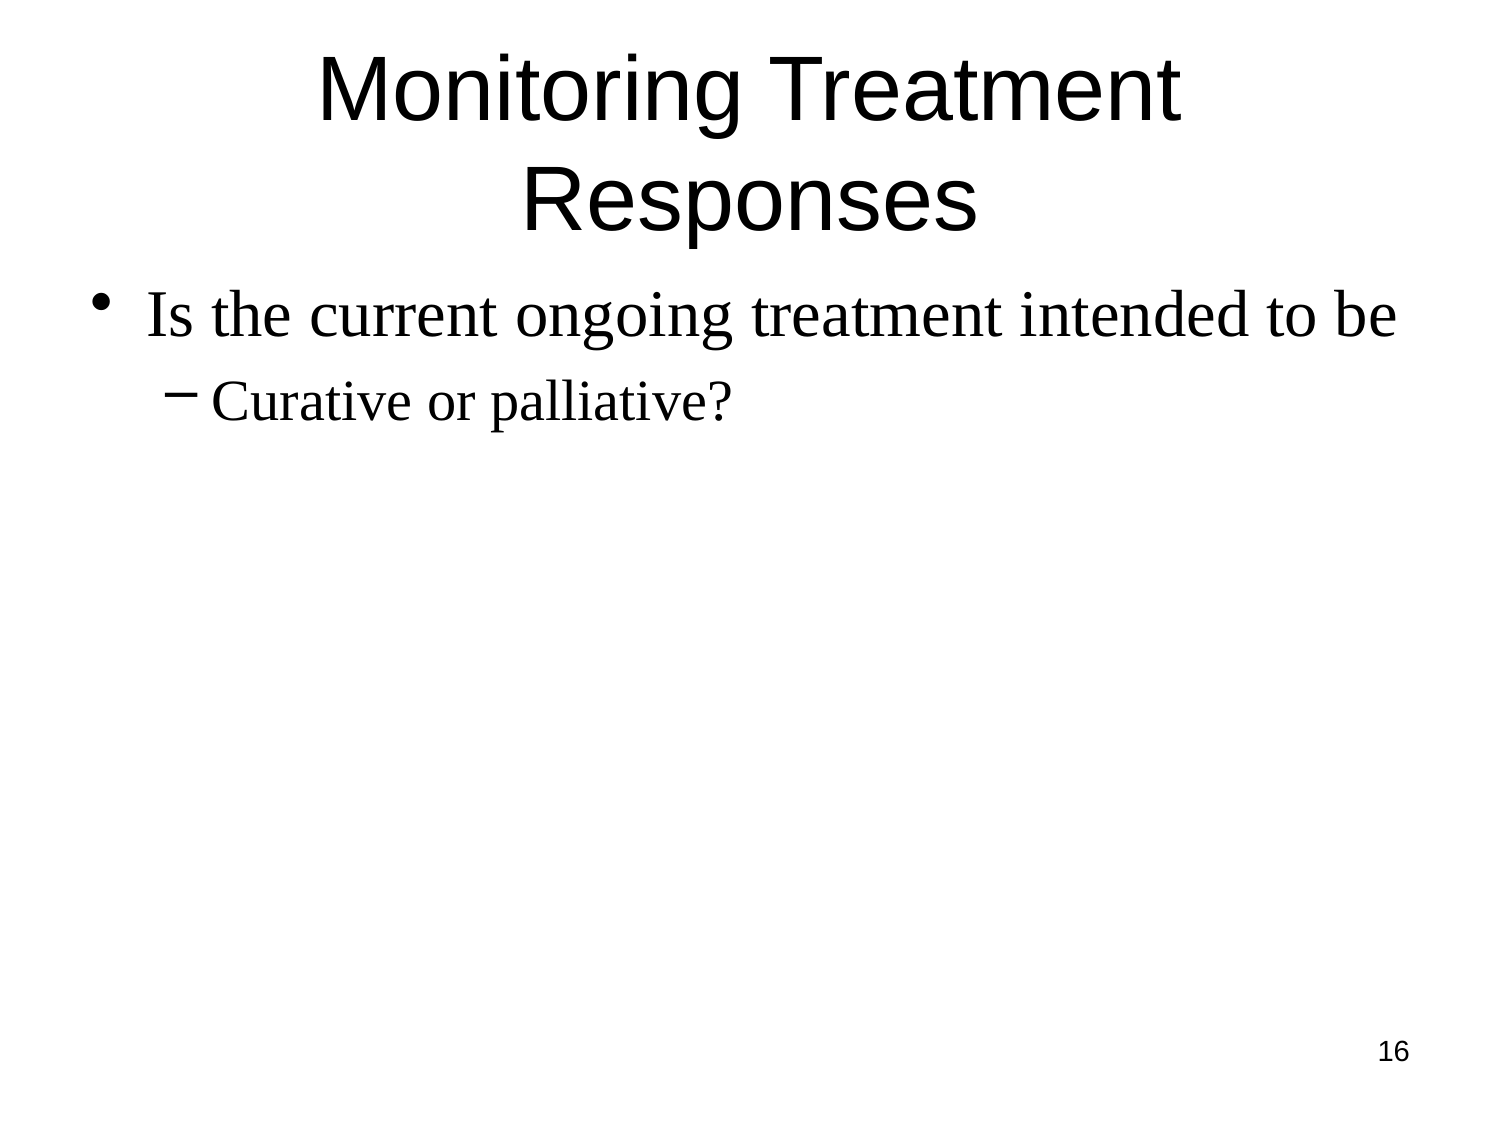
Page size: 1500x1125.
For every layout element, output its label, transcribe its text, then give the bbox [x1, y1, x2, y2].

title Monitoring Treatment Responses [74, 44, 1426, 233]
list Is the current ongoing treatment intended to be Curative or palliative? [74, 262, 1426, 1006]
slide_number 16 [1074, 1024, 1426, 1103]
